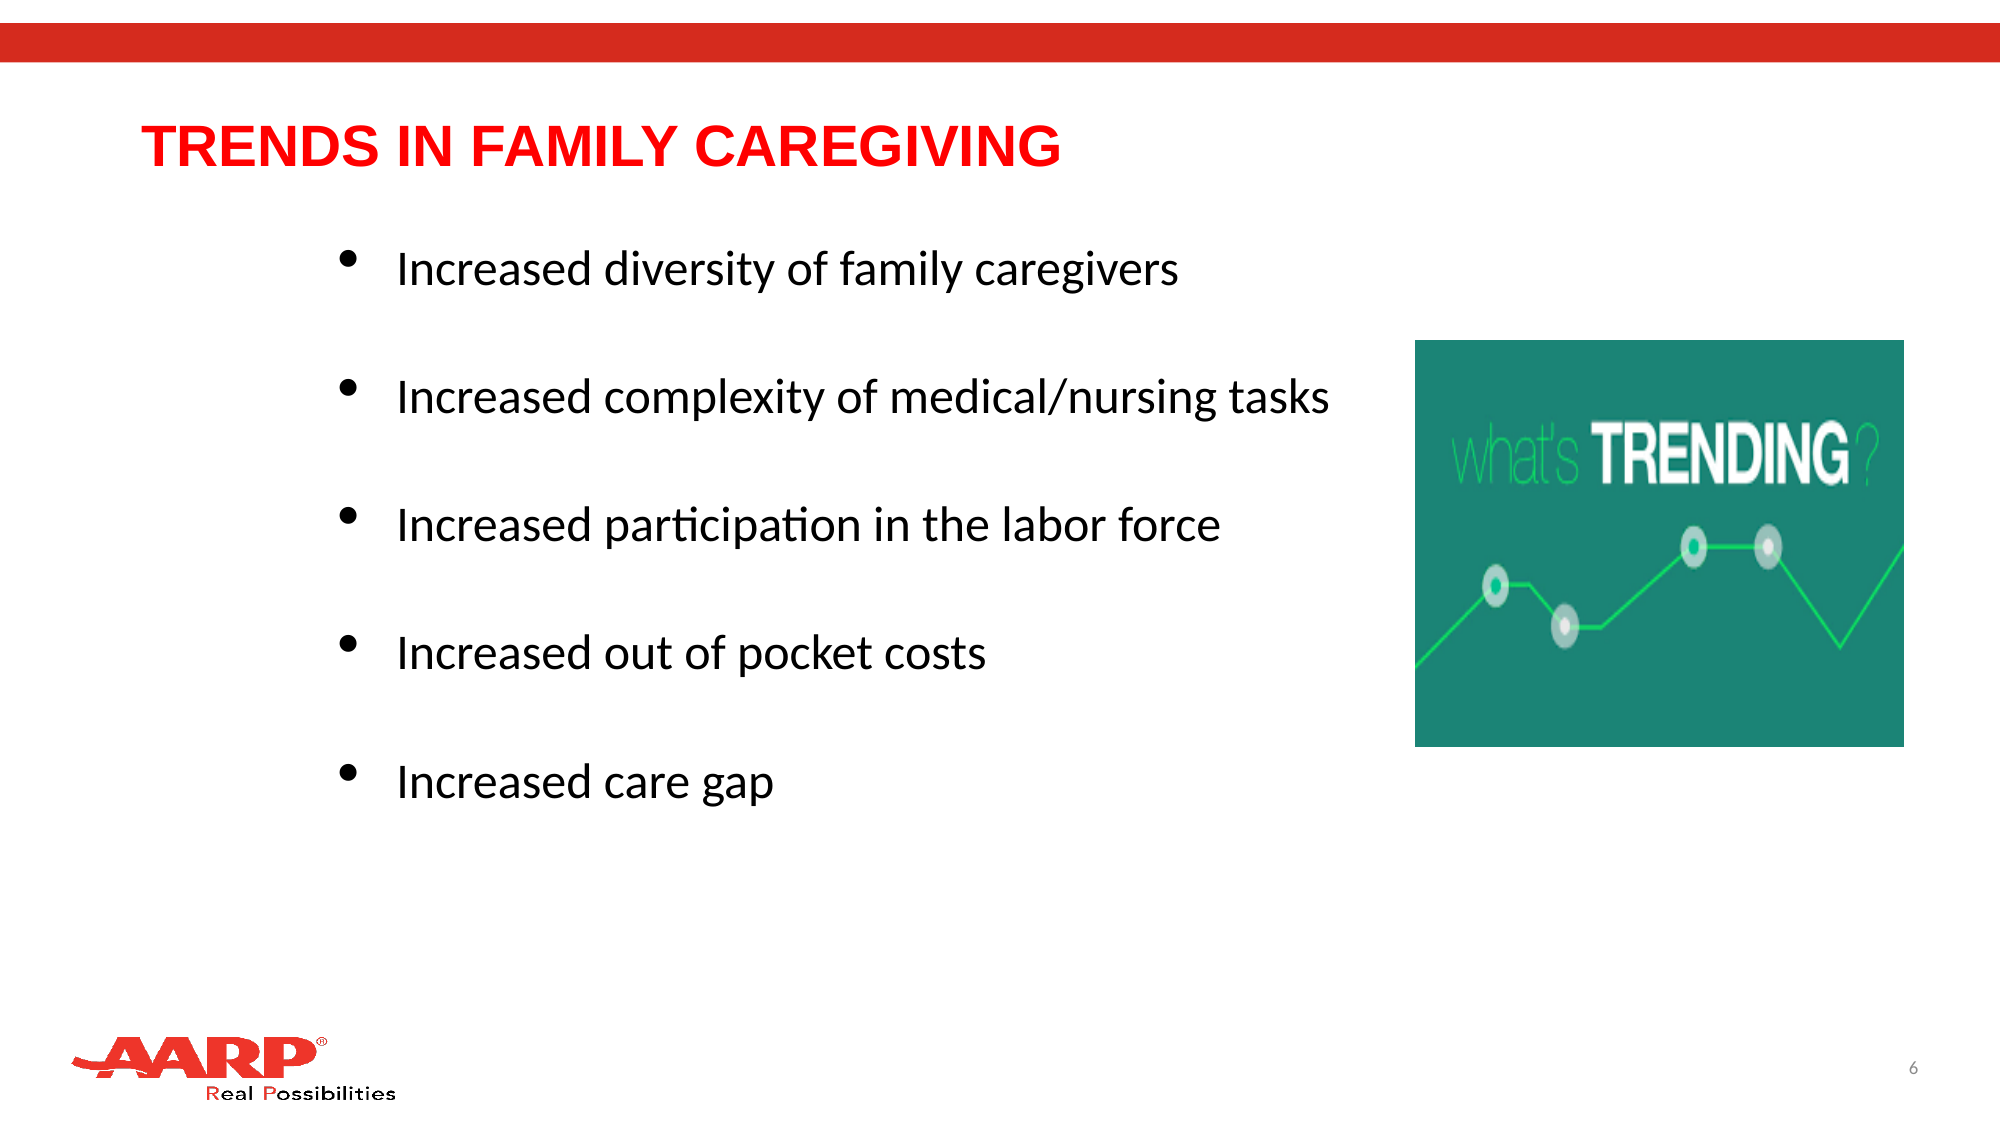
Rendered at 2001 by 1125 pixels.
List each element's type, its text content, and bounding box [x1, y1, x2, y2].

text_box TRENDS IN FAMILY CAREGIVING [126, 49, 1552, 237]
picture [1415, 340, 1904, 747]
list Increased diversity of family caregivers Increased complexity of medical/nursing tasks Increased participation in the labor force Increased out of pocket costs Increased care gap [324, 223, 1705, 924]
picture [71, 1037, 321, 1100]
text_box [321, 819, 1660, 1122]
